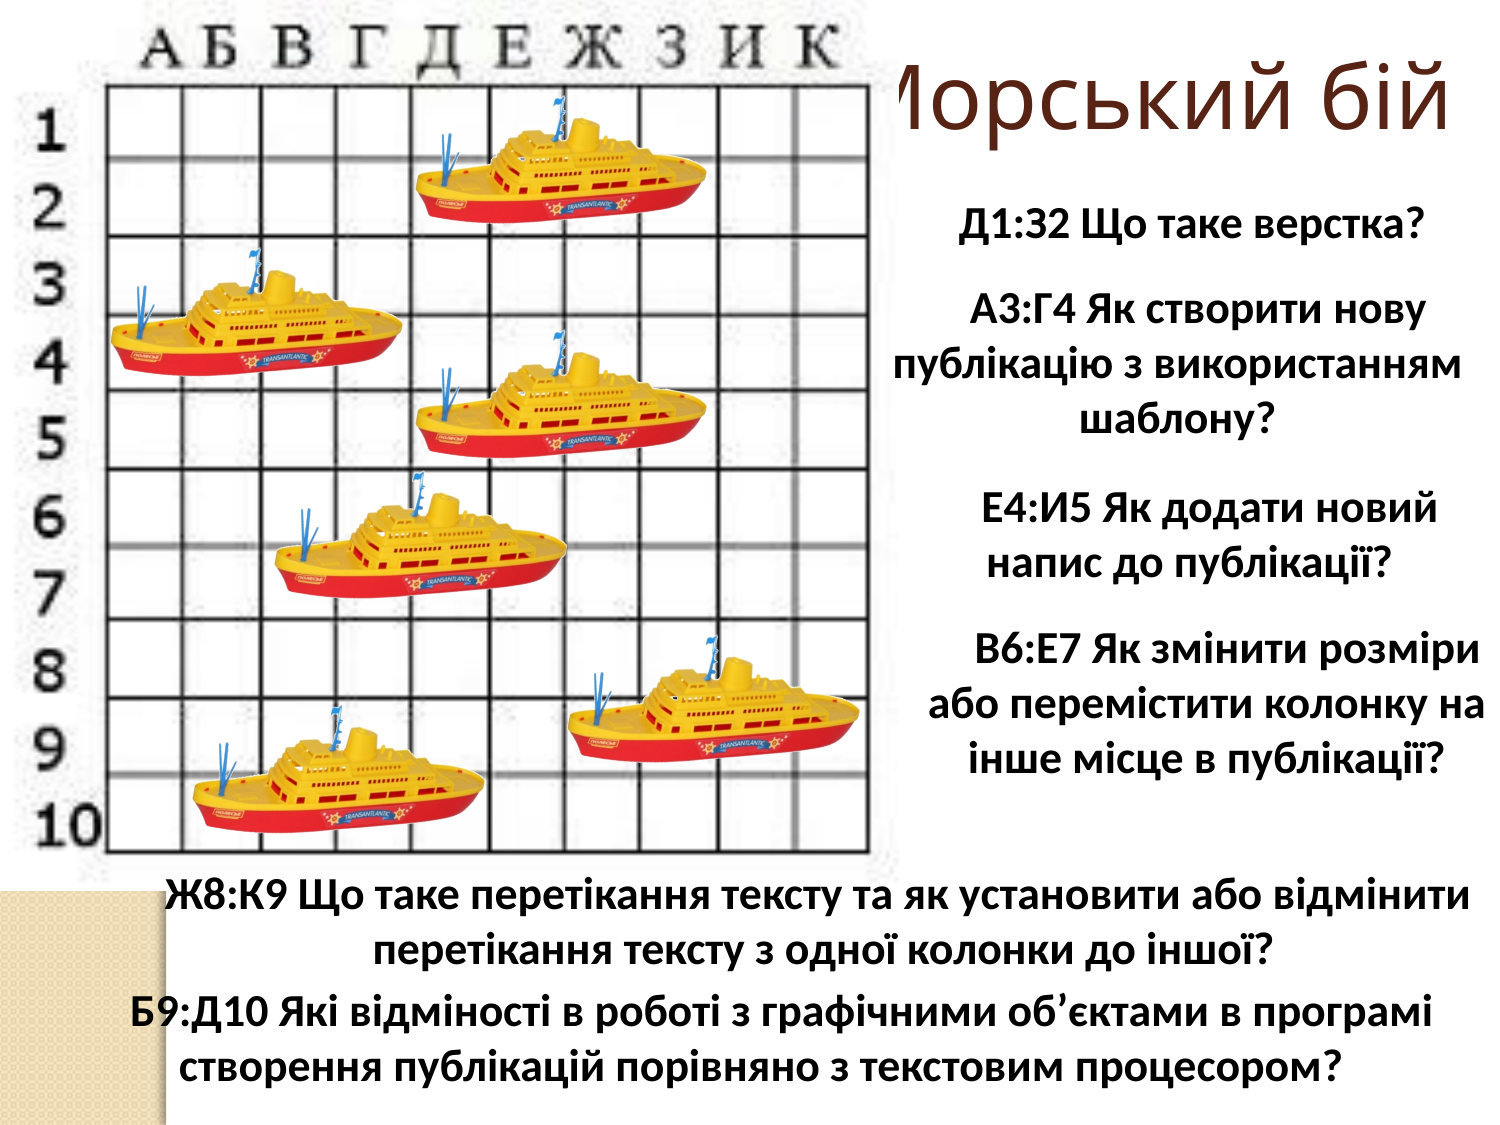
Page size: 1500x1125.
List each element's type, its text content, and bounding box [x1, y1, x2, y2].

text_box А3:Г4 Як створити нову публікацію з використанням шаблону? [907, 270, 1500, 451]
text_box Д1:З2 Що таке верстка? [907, 185, 1500, 256]
text_box В6:Е7 Як змінити розміри або перемістити колонку на інше місце в публікації? [907, 610, 1500, 791]
text_box Б9:Д10 Які відміності в роботі з графічними об’єктами в програмі створення публікацій порівняно з текстовим процесором? [70, 973, 1454, 1099]
text_box Е4:И5 Як додати новий напис до публікації? [914, 469, 1465, 595]
picture [0, 0, 900, 891]
title Морський бій [907, 75, 1500, 185]
text_box Ж8:К9 Що таке перетікання тексту та як установити або відмінити перетікання тексту з одної колонки до іншої? [0, 856, 1500, 981]
text_box [904, 0, 1500, 75]
